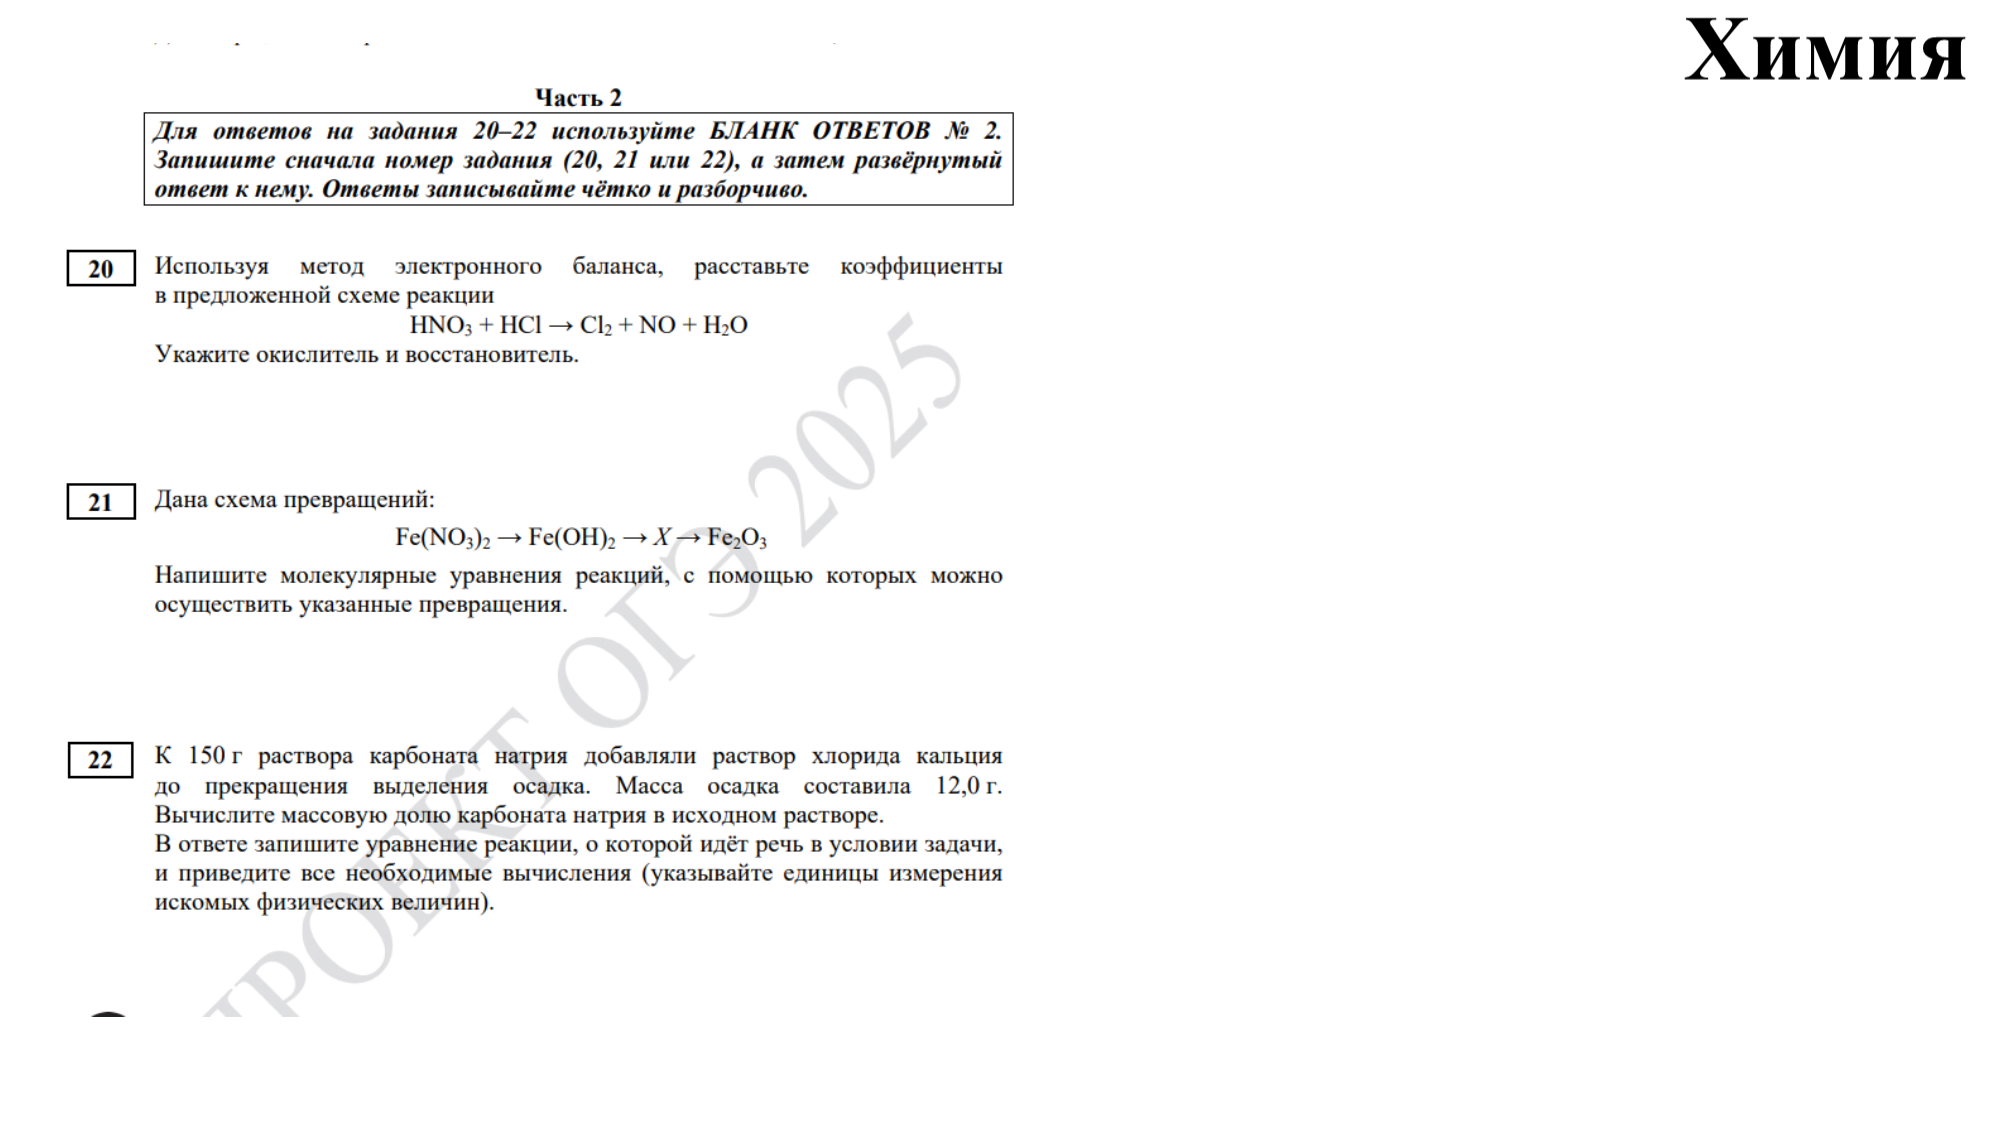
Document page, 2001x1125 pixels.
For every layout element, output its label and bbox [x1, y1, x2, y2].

picture [1575, 0, 2000, 157]
picture [39, 42, 1091, 1017]
